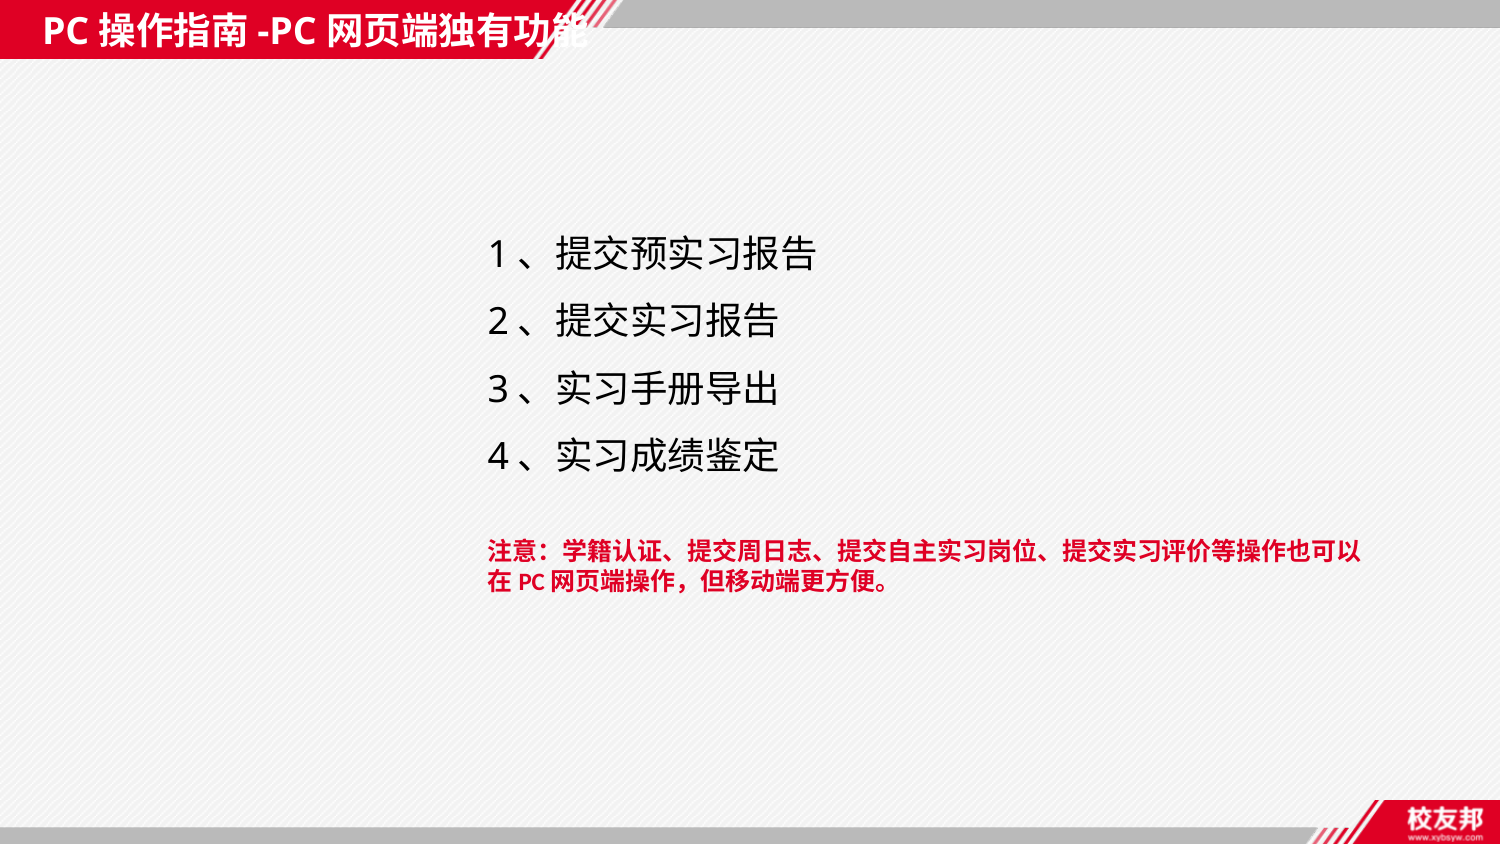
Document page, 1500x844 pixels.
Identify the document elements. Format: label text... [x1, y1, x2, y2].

picture [0, 0, 1500, 844]
text_box PC操作指南-PC网页端独有功能 [27, 0, 687, 60]
text_box 注意：学籍认证、提交周日志、提交自主实习岗位、提交实习评价等操作也可以在PC网页端操作，但移动端更方便。 [472, 528, 1400, 603]
text_box 1、提交预实习报告 2、提交实习报告 3、实习手册导出 4、实习成绩鉴定 [472, 199, 1149, 485]
